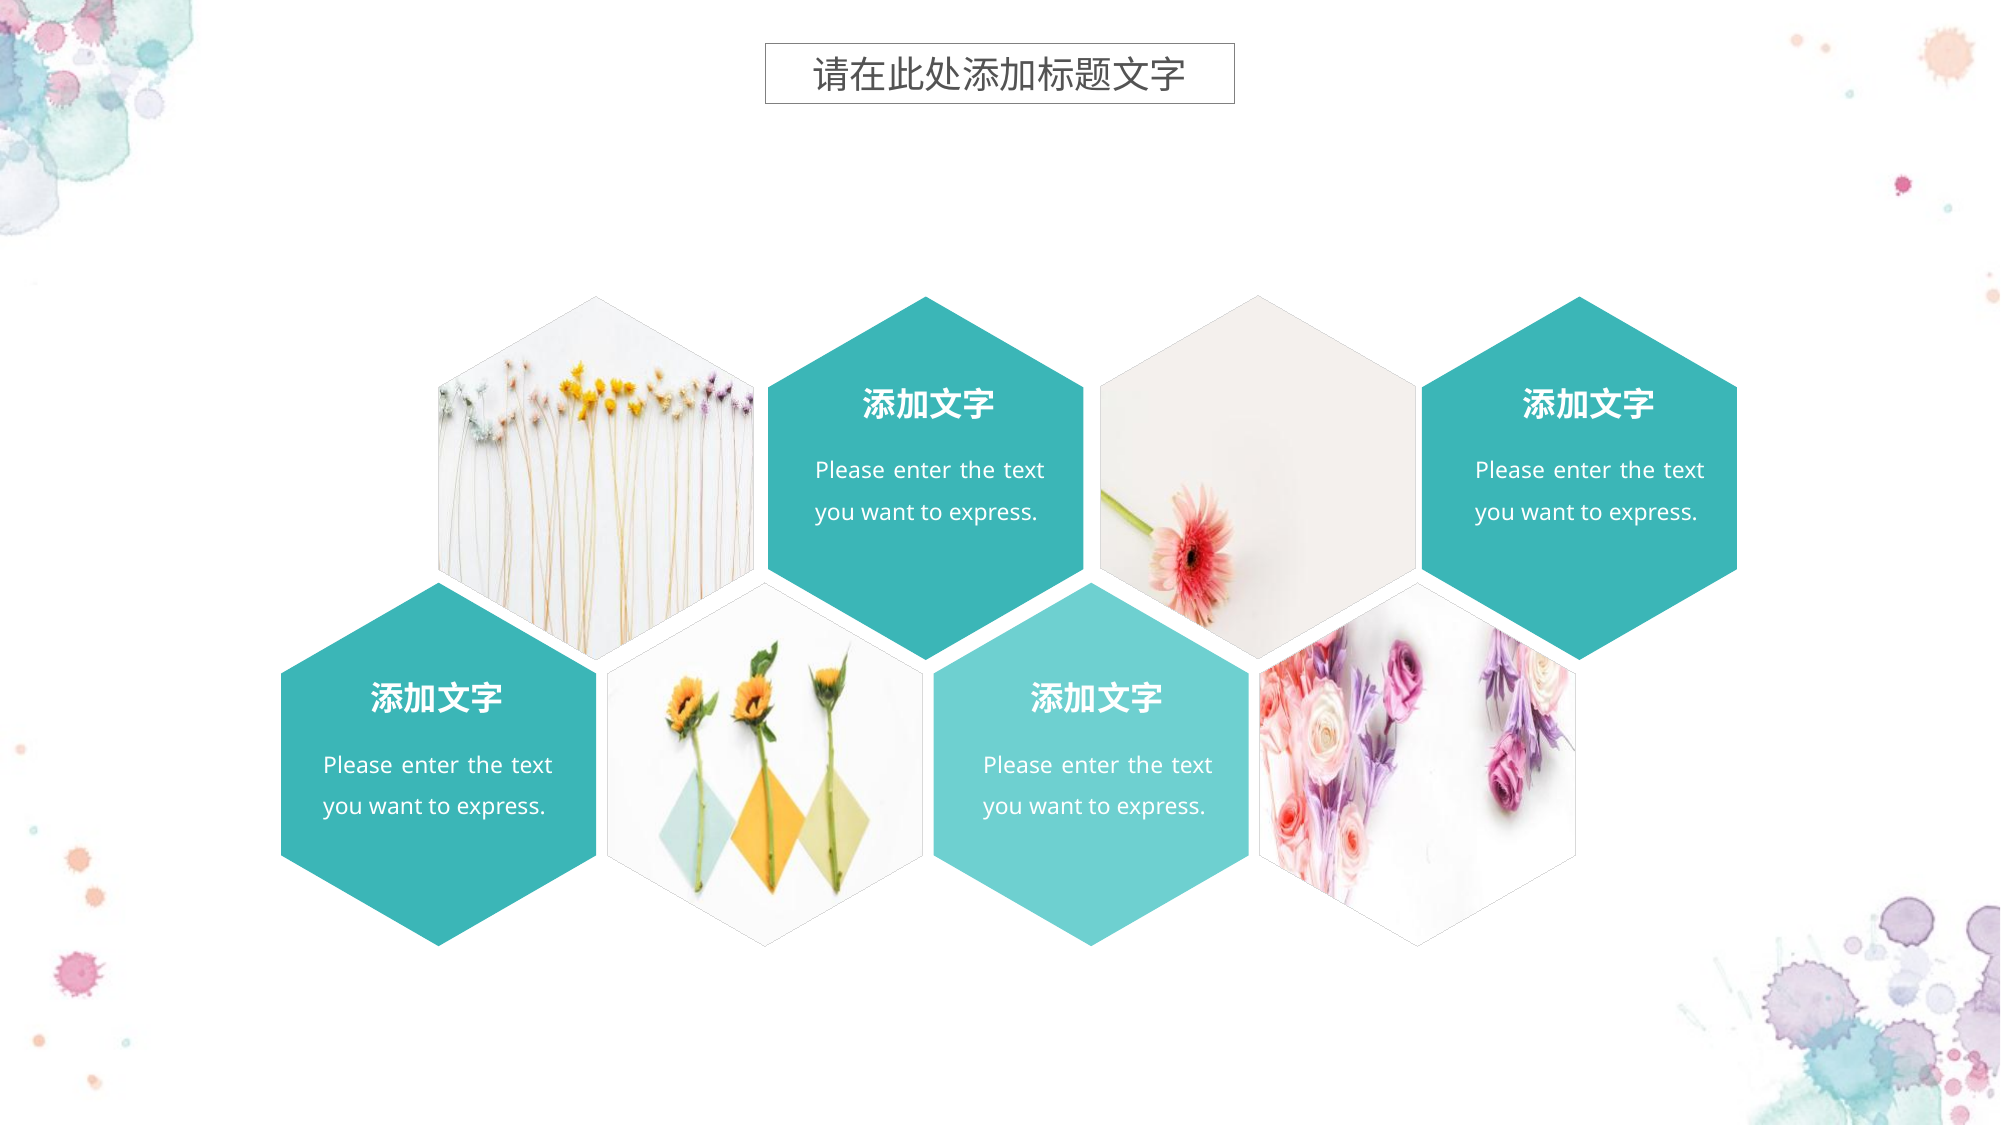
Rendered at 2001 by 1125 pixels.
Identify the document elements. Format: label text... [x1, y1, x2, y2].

text_box Please enter the text you want to express. [800, 435, 1060, 533]
text_box Please enter the text you want to express. [968, 729, 1228, 827]
text_box Please enter the text you want to express. [308, 729, 568, 827]
text_box [768, 296, 1084, 661]
text_box [1100, 295, 1416, 659]
text_box 添加文字 [1508, 375, 1700, 430]
text_box 添加文字 [1016, 669, 1208, 724]
text_box [281, 582, 597, 947]
picture [0, 0, 2001, 1125]
text_box 添加文字 [356, 669, 548, 724]
text_box [1421, 296, 1737, 661]
text_box 添加文字 [848, 375, 1040, 430]
text_box 请在此处添加标题文字 [765, 43, 1235, 104]
text_box [1259, 582, 1576, 947]
text_box [607, 582, 923, 947]
text_box [438, 296, 754, 660]
text_box Please enter the text you want to express. [1460, 435, 1720, 533]
text_box [933, 582, 1249, 947]
